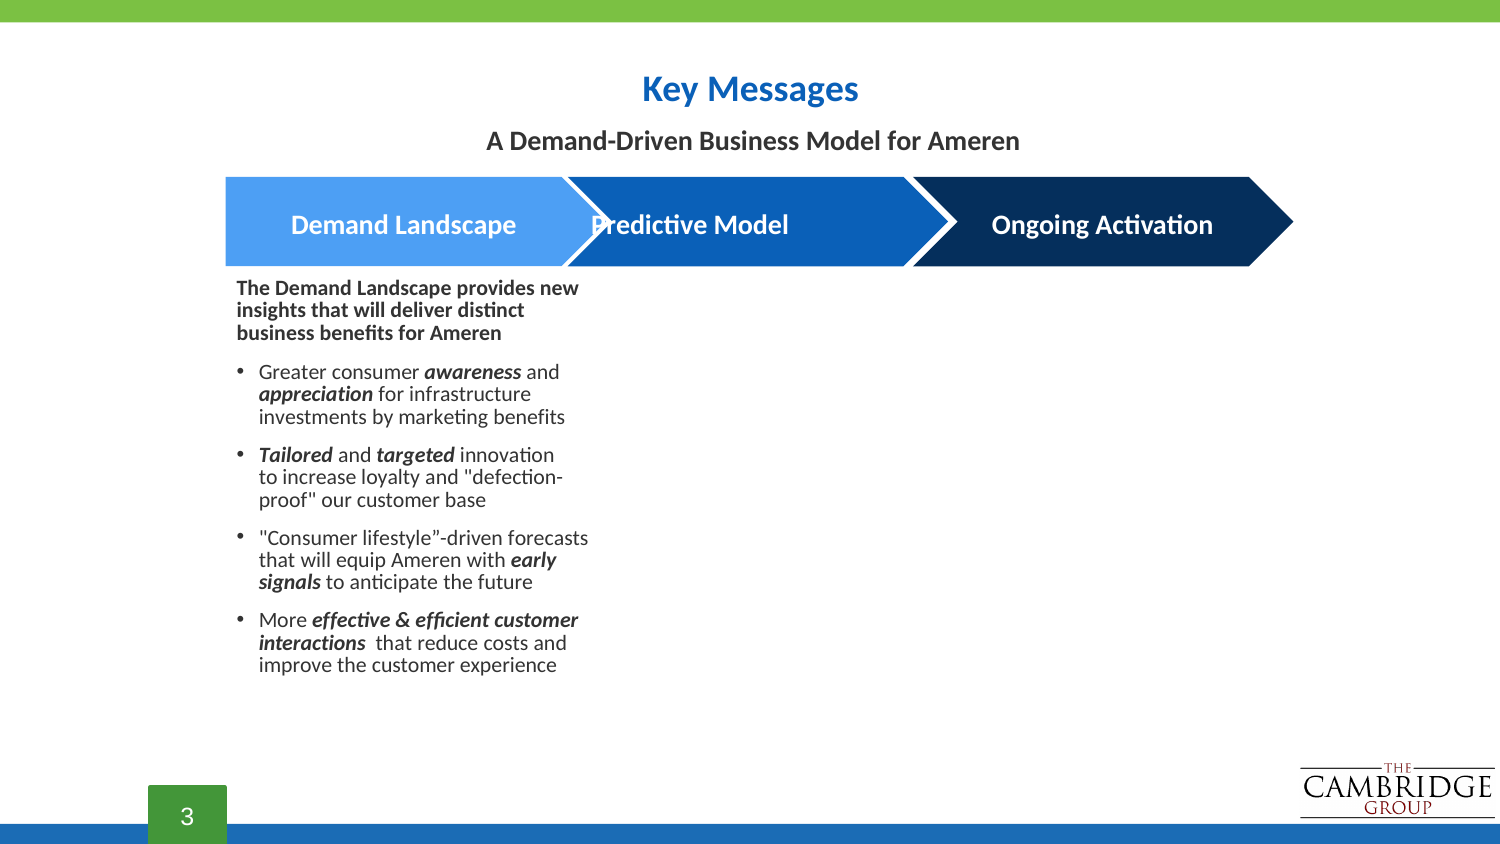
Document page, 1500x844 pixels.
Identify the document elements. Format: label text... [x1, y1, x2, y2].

title Key Messages [75, 0, 1425, 157]
text_box Demand Landscape Predictive Model The Demand Landscape provides new insights that will deliver distinct business benefits for Ameren [235, 206, 859, 345]
text_box [567, 176, 949, 267]
slide_number 3 [150, 787, 225, 844]
picture [1299, 762, 1496, 819]
text_box [912, 176, 1294, 267]
text_box A Demand-Driven Business Model for Ameren [484, 121, 1024, 156]
text_box [225, 176, 591, 267]
text_box Ongoing Activation [990, 206, 1217, 241]
text_box Greater consumer awareness and appreciation for infrastructure investments by marketing benefits Tailored and targeted innovation to increase loyalty and "defection- proof" our customer base "Consumer lifestyle”-driven forecasts that will equip Ameren with early signals to anticipate the future More effective & efficient customer interactions that reduce costs and improve the customer experience [235, 361, 591, 678]
